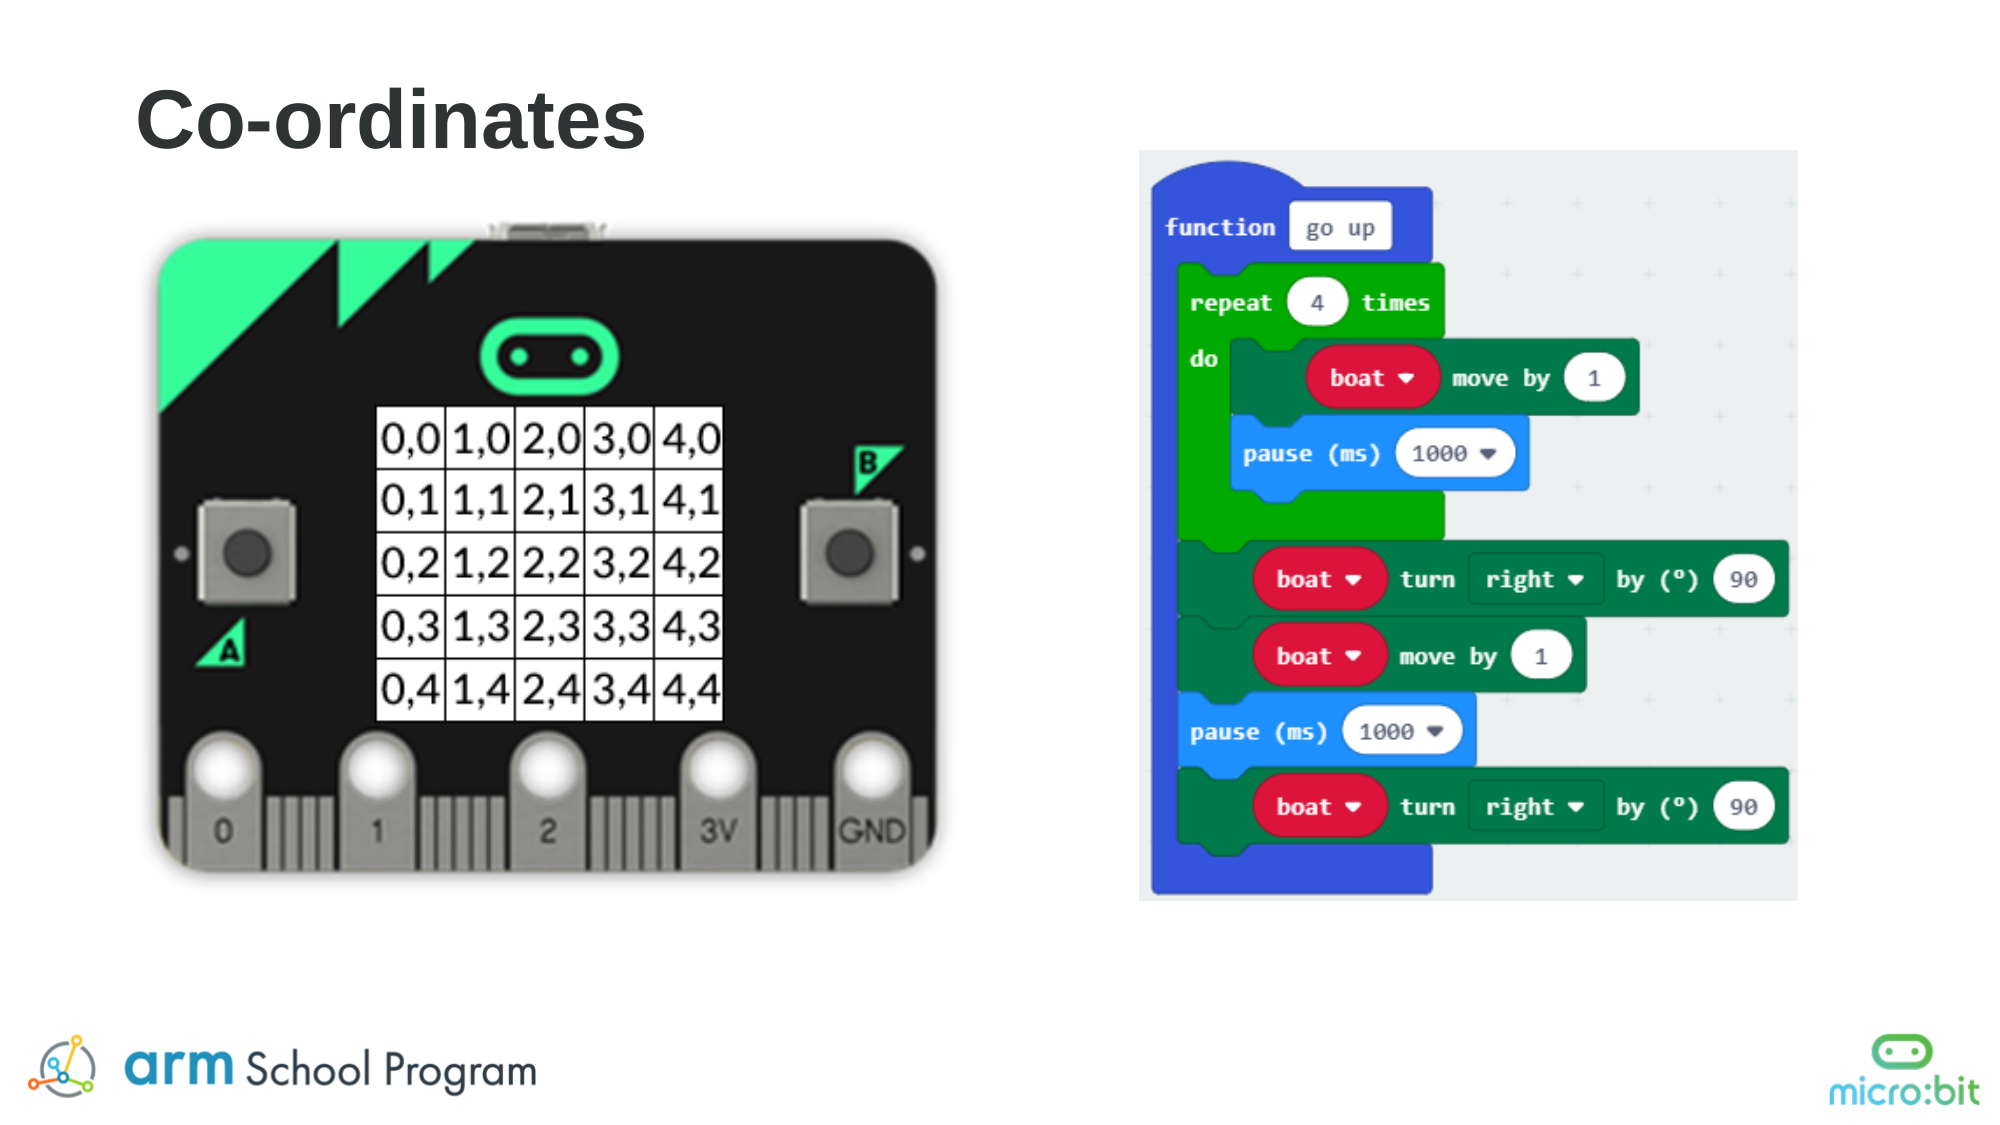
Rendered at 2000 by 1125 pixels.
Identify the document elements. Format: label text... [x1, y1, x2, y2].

picture [20, 1029, 545, 1107]
picture [1829, 1029, 1980, 1106]
picture [1139, 150, 1798, 902]
title Co-ordinates [135, 58, 1798, 151]
picture [134, 217, 959, 897]
